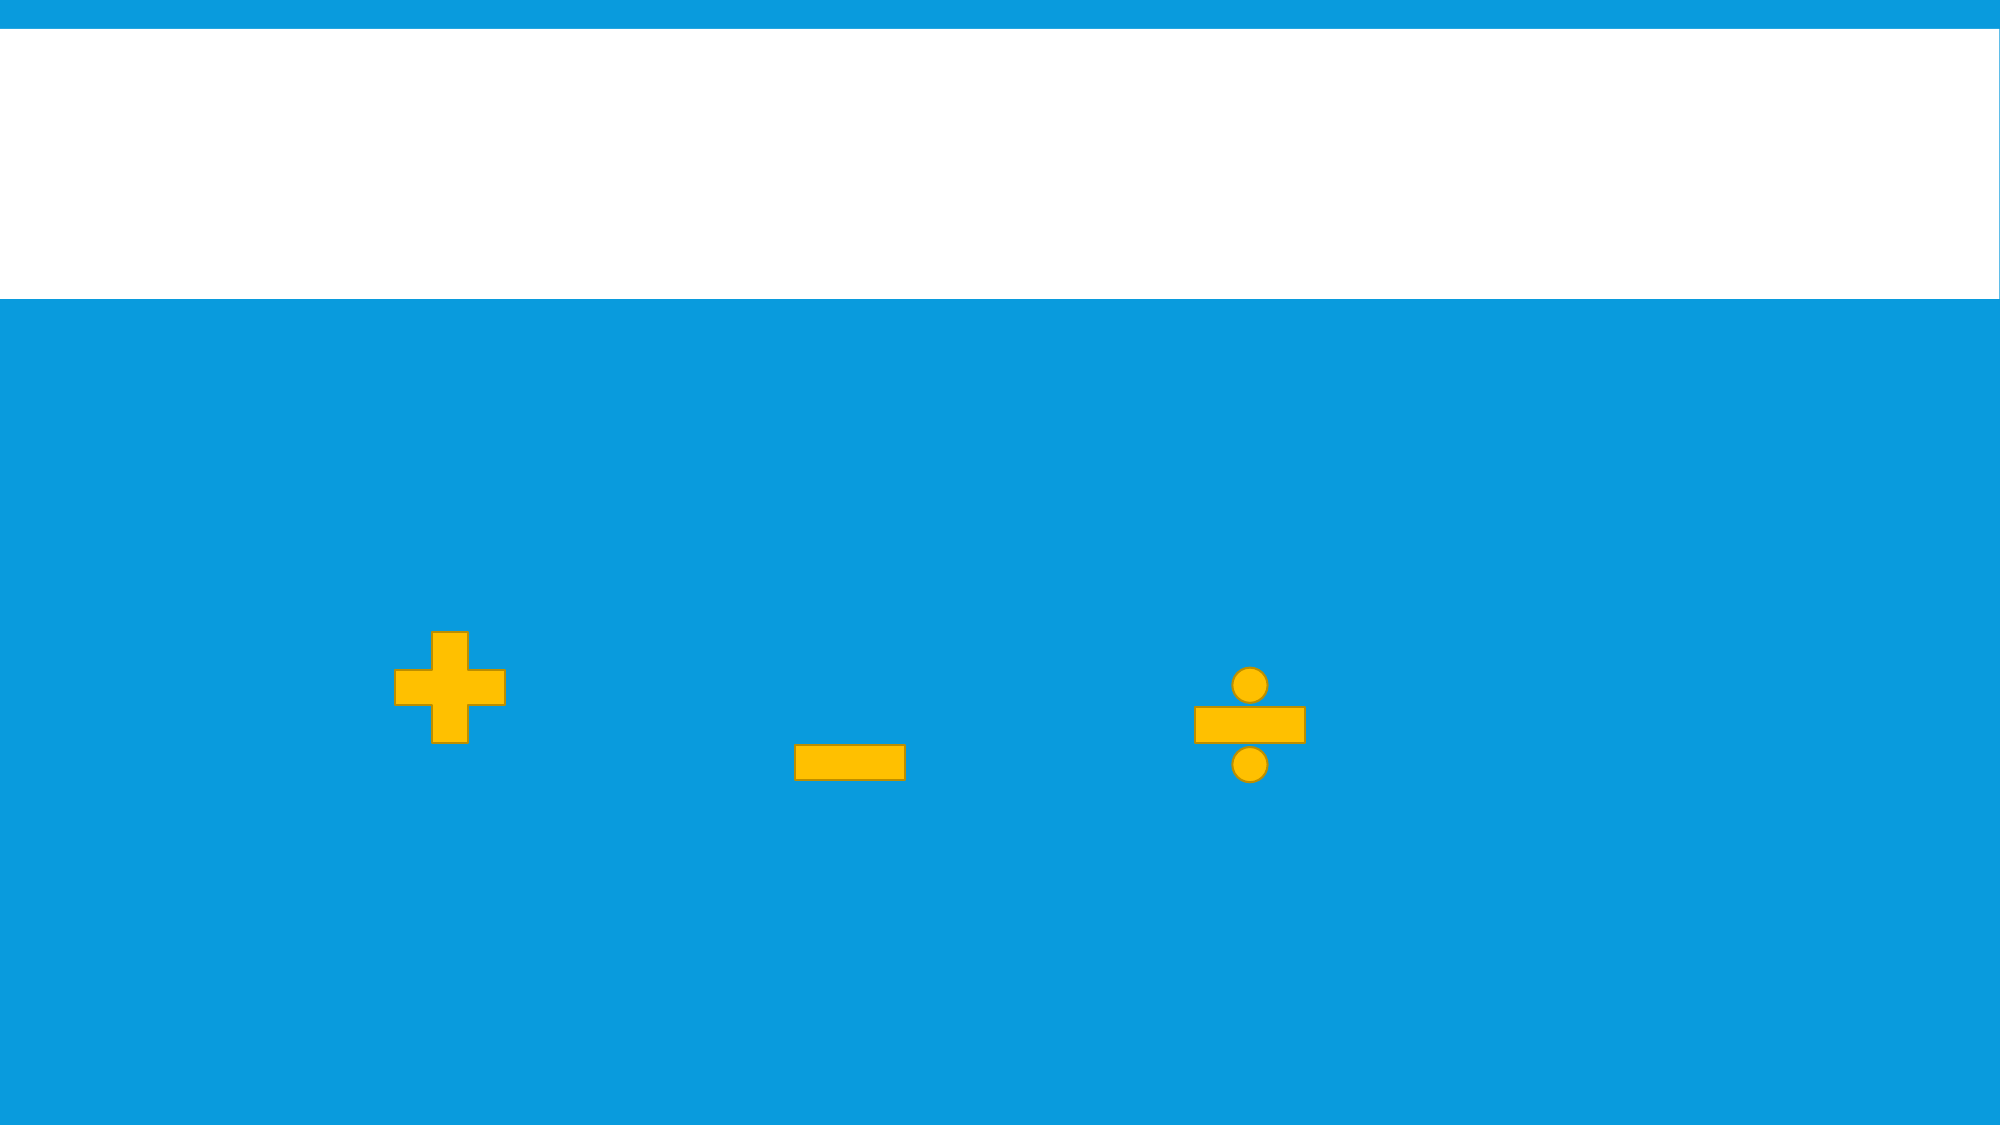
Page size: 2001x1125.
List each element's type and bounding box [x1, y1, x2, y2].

text_box [794, 744, 906, 781]
text_box [1231, 745, 1269, 784]
text_box [1231, 666, 1269, 704]
text_box [1194, 706, 1306, 744]
text_box [394, 631, 506, 744]
